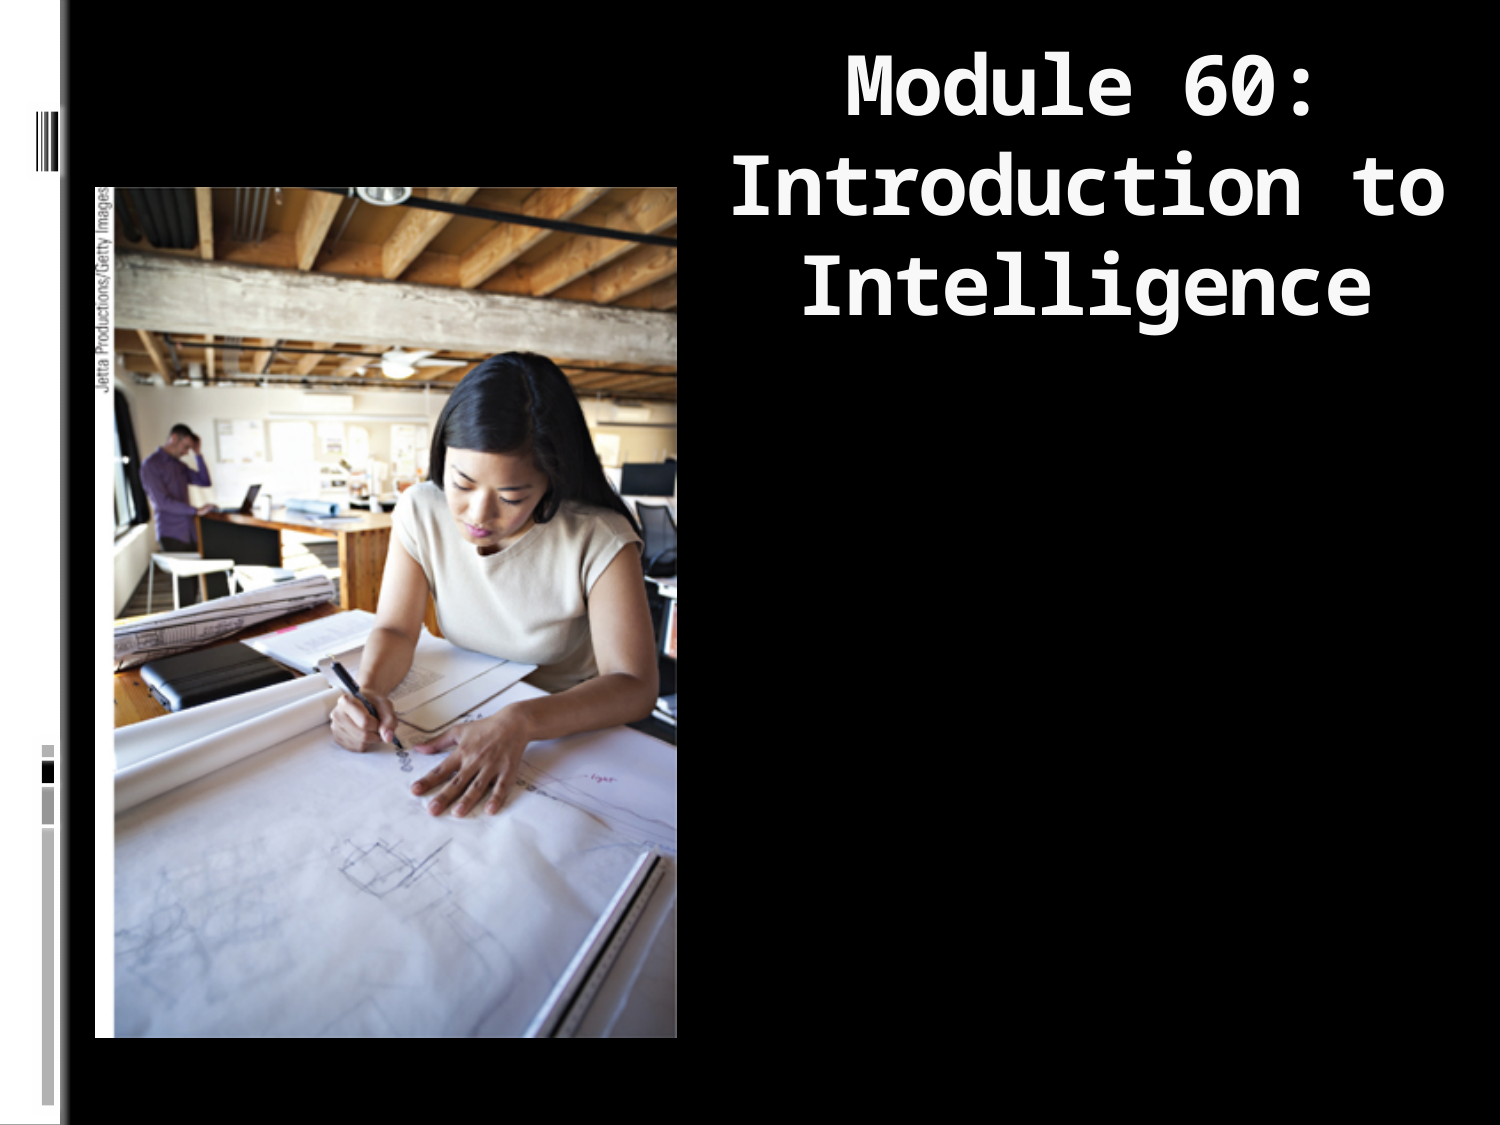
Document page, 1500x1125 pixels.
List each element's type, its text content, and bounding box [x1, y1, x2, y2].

picture [94, 186, 677, 1039]
title Module 60: Introduction to Intelligence [673, 24, 1500, 400]
